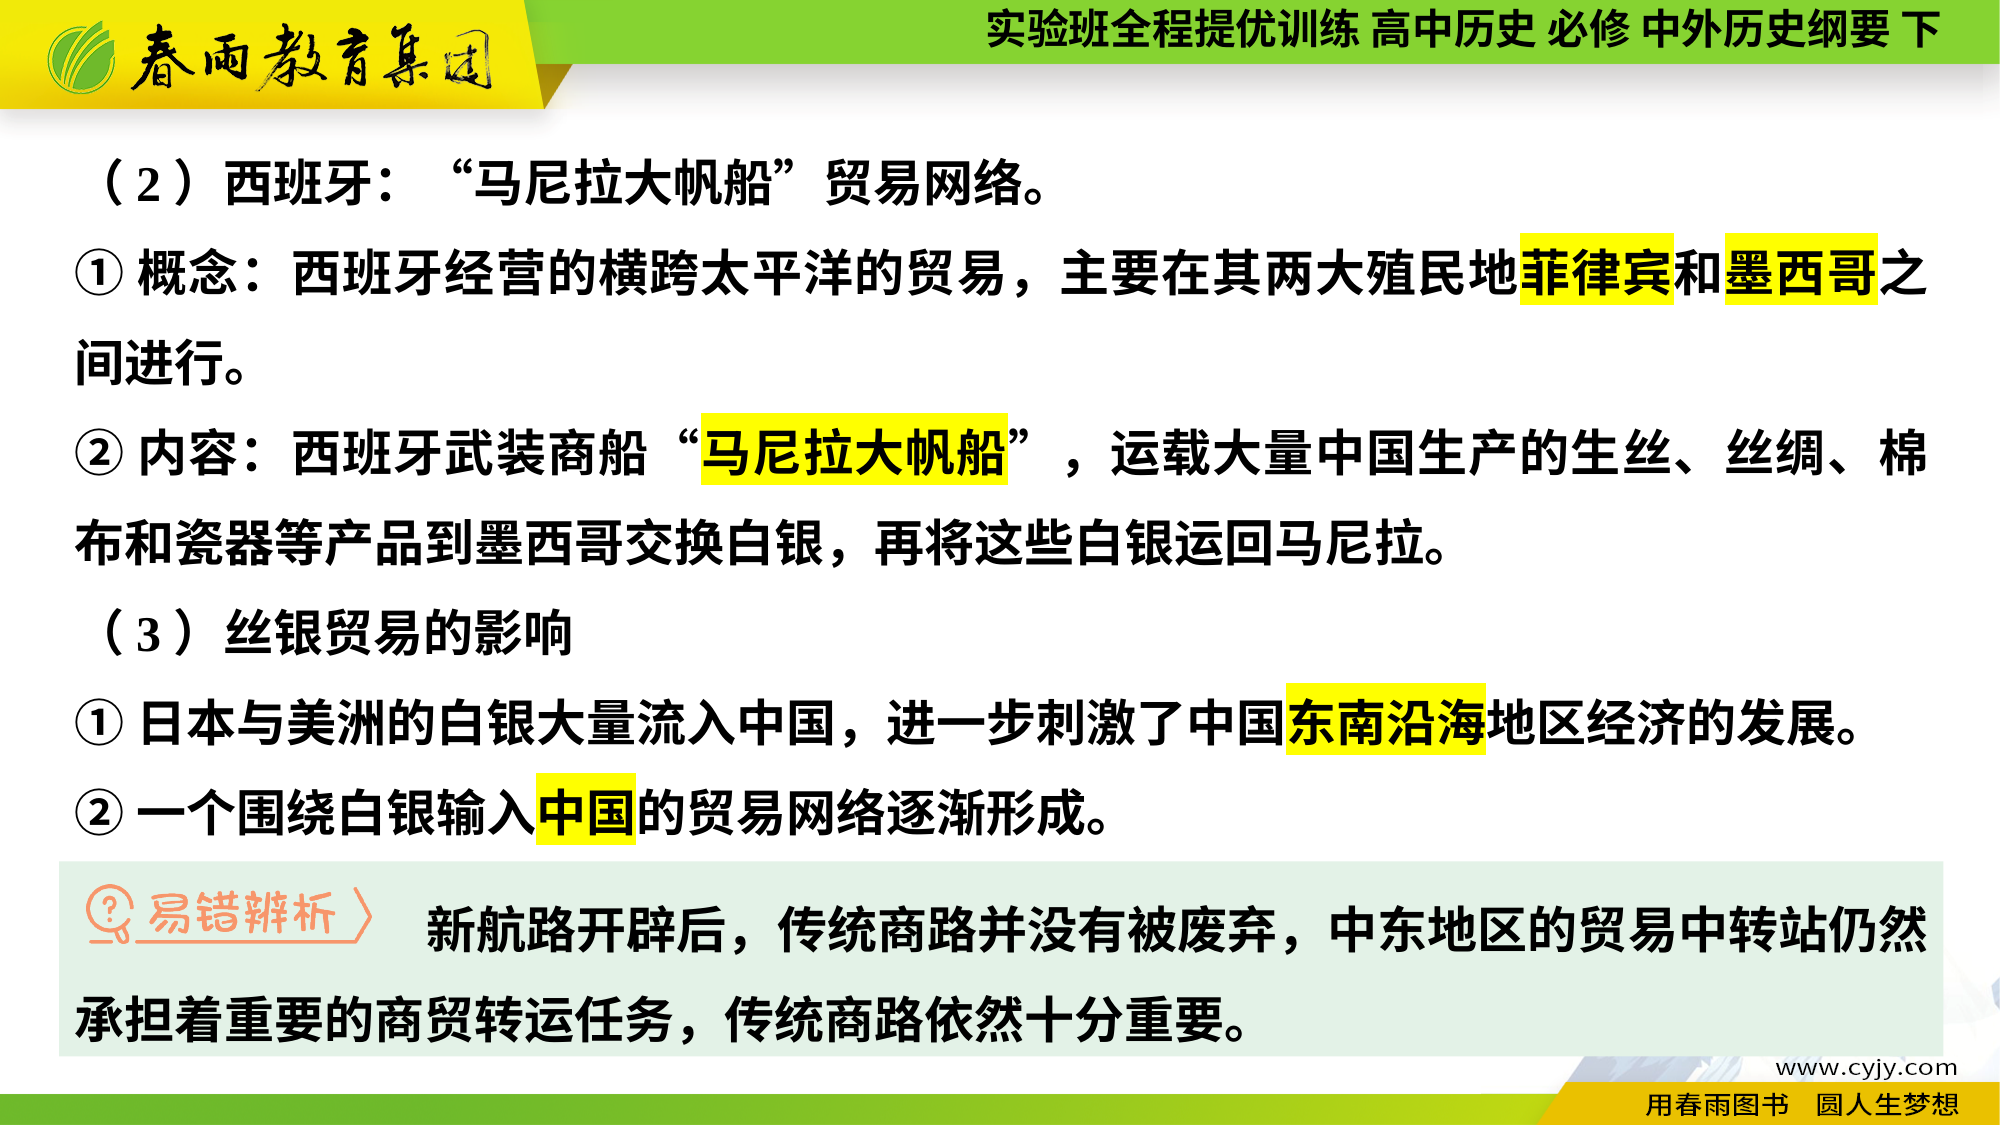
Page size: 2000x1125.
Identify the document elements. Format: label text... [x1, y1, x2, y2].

text_box 新航路开辟后，传统商路并没有被废弃，中东地区的贸易中转站仍然承担着重要的商贸转运任务，传统商路依然十分重要。 [59, 861, 1944, 1057]
list （2）西班牙：“马尼拉大帆船”贸易网络。 ①概念：西班牙经营的横跨太平洋的贸易，主要在其两大殖民地菲律宾和墨西哥之间进行。 ②内容：西班牙武装商船“马尼拉大帆船”，运载大量中国生产的生丝、丝绸、棉布和瓷器等产品到墨西哥交换白银，再将这些白银运回马尼拉。 （3）丝银贸易的影响 ①日本与美洲的白银大量流入中国，进一步刺激了中国东南沿海地区经济的发展。 ②一个围绕白银输入中国的贸易网络逐渐形成。 [59, 113, 1944, 845]
picture [0, 0, 2000, 1125]
